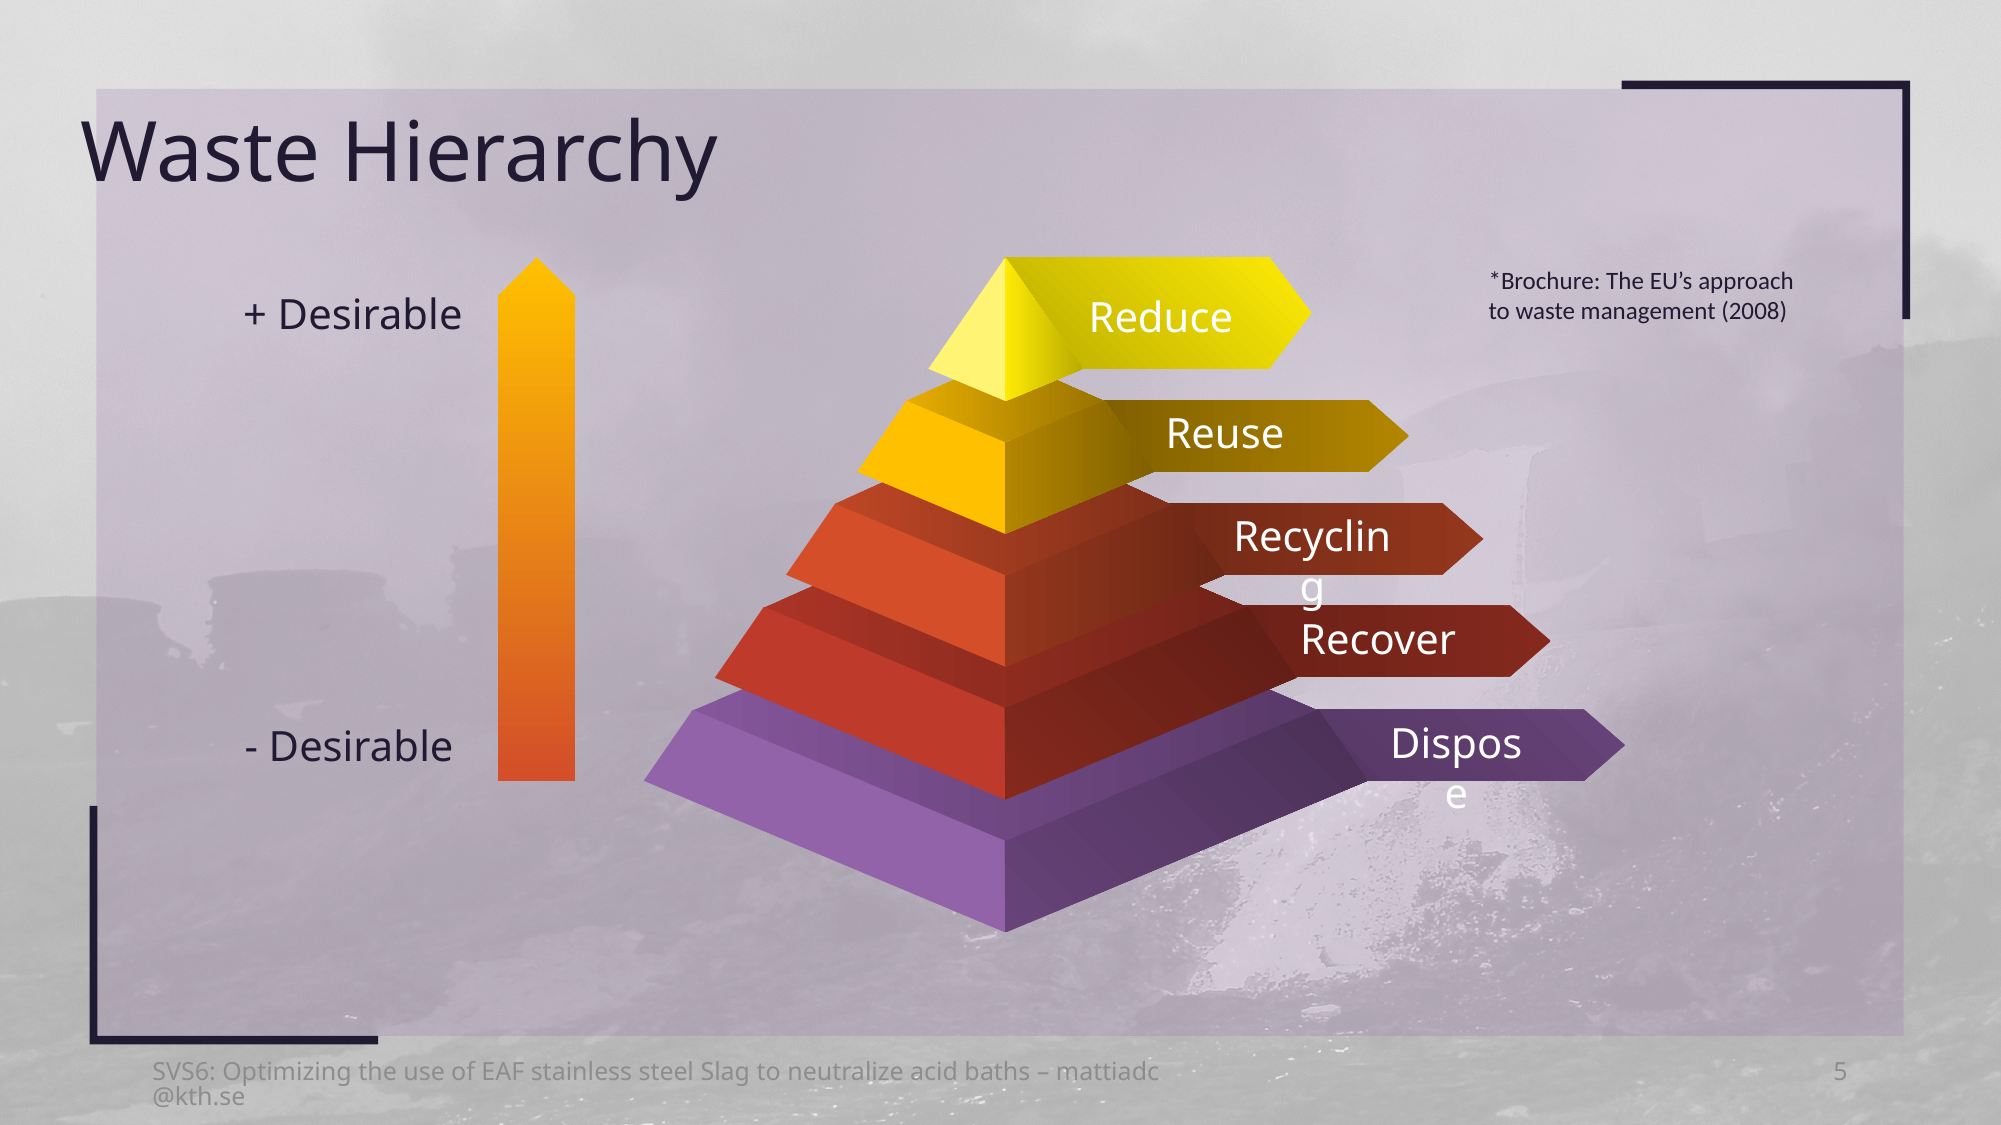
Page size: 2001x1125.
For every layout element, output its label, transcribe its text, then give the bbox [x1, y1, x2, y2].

text_box Waste Hierarchy [66, 90, 734, 206]
text_box [1368, 708, 1627, 782]
text_box [907, 380, 1004, 440]
text_box [694, 690, 1004, 838]
text_box + Desirable [228, 280, 478, 345]
text_box [713, 605, 1004, 801]
text_box [926, 255, 1006, 402]
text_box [1004, 257, 1368, 933]
text_box [784, 502, 1004, 668]
footer SVS6: Optimizing the use of EAF stainless steel Slag to neutralize acid baths – mattiadc@kth.se [137, 1042, 1196, 1103]
text_box *Brochure: The EU’s approach to waste management (2008) [1473, 257, 1810, 362]
slide_number 5 [1728, 1042, 1863, 1103]
text_box [497, 255, 577, 782]
text_box [1407, 502, 1486, 576]
text_box [642, 708, 1007, 934]
text_box [1368, 604, 1553, 678]
text_box [765, 586, 1004, 705]
text_box Dispose [1368, 709, 1547, 824]
text_box Recycling [1368, 502, 1407, 618]
text_box - Desirable [229, 712, 469, 778]
text_box [855, 399, 1004, 535]
text_box [1368, 399, 1411, 473]
text_box [836, 483, 1004, 573]
text_box Recover [1368, 605, 1473, 671]
